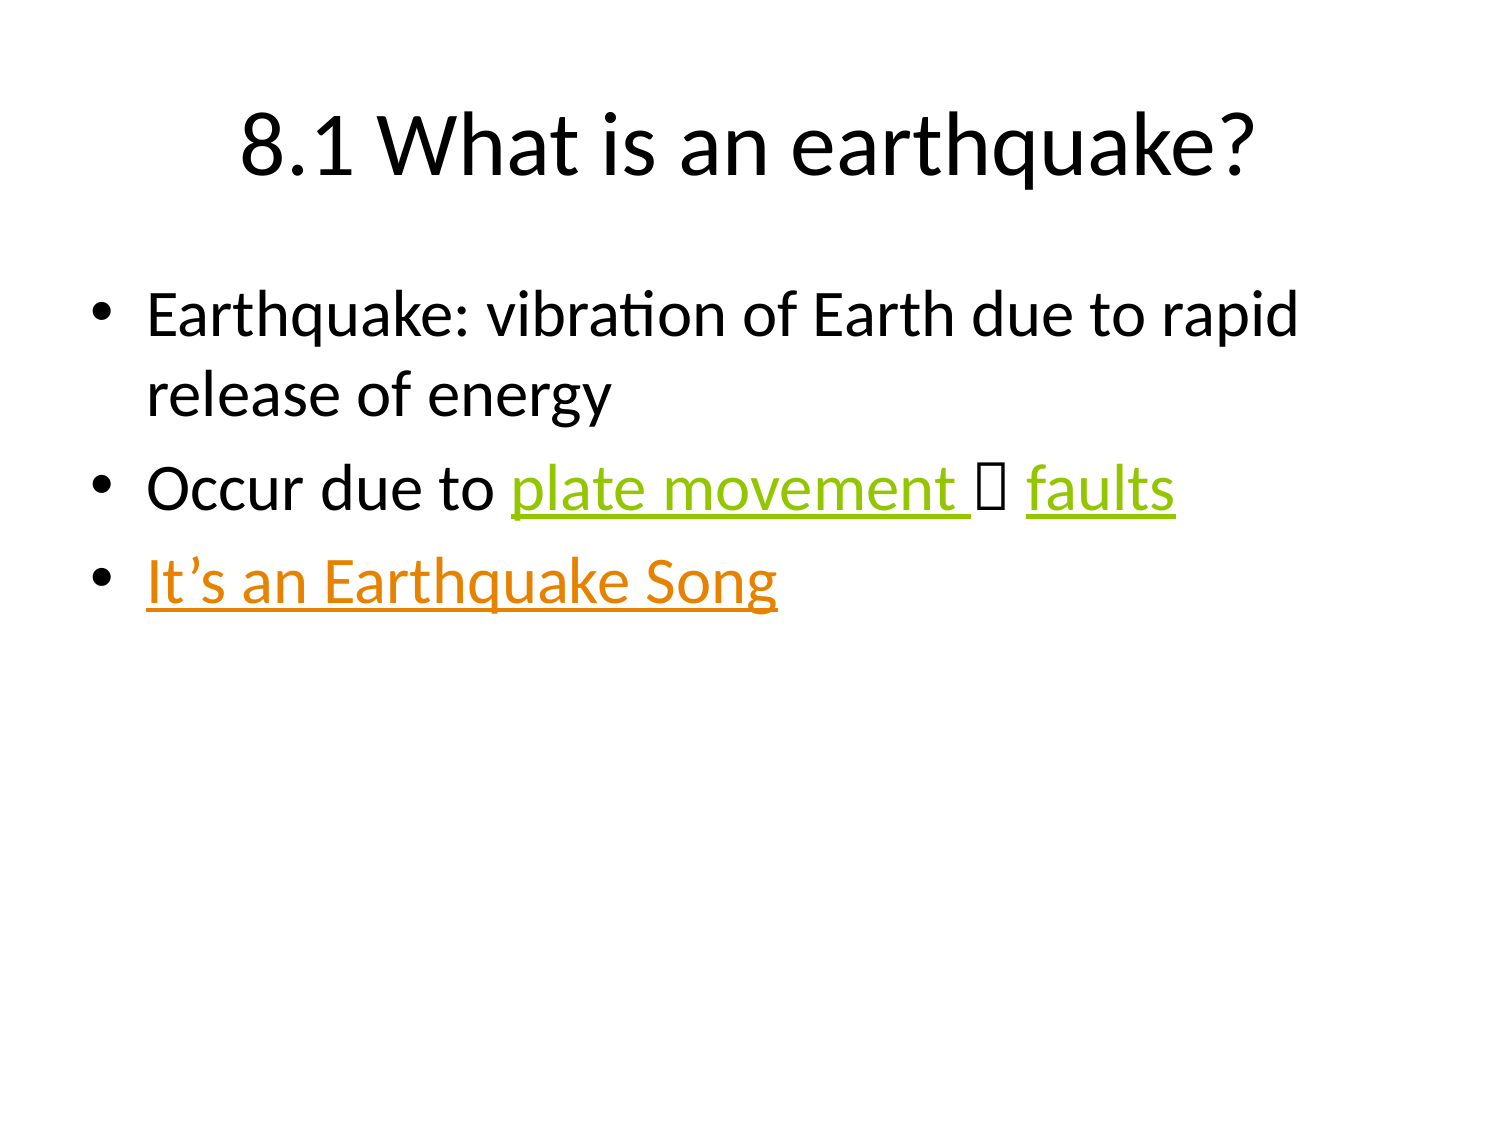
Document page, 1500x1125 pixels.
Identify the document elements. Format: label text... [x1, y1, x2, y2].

list Earthquake: vibration of Earth due to rapid release of energy Occur due to plate movement  faults It’s an Earthquake Song [75, 262, 1425, 1005]
title 8.1 What is an earthquake? [75, 45, 1425, 233]
